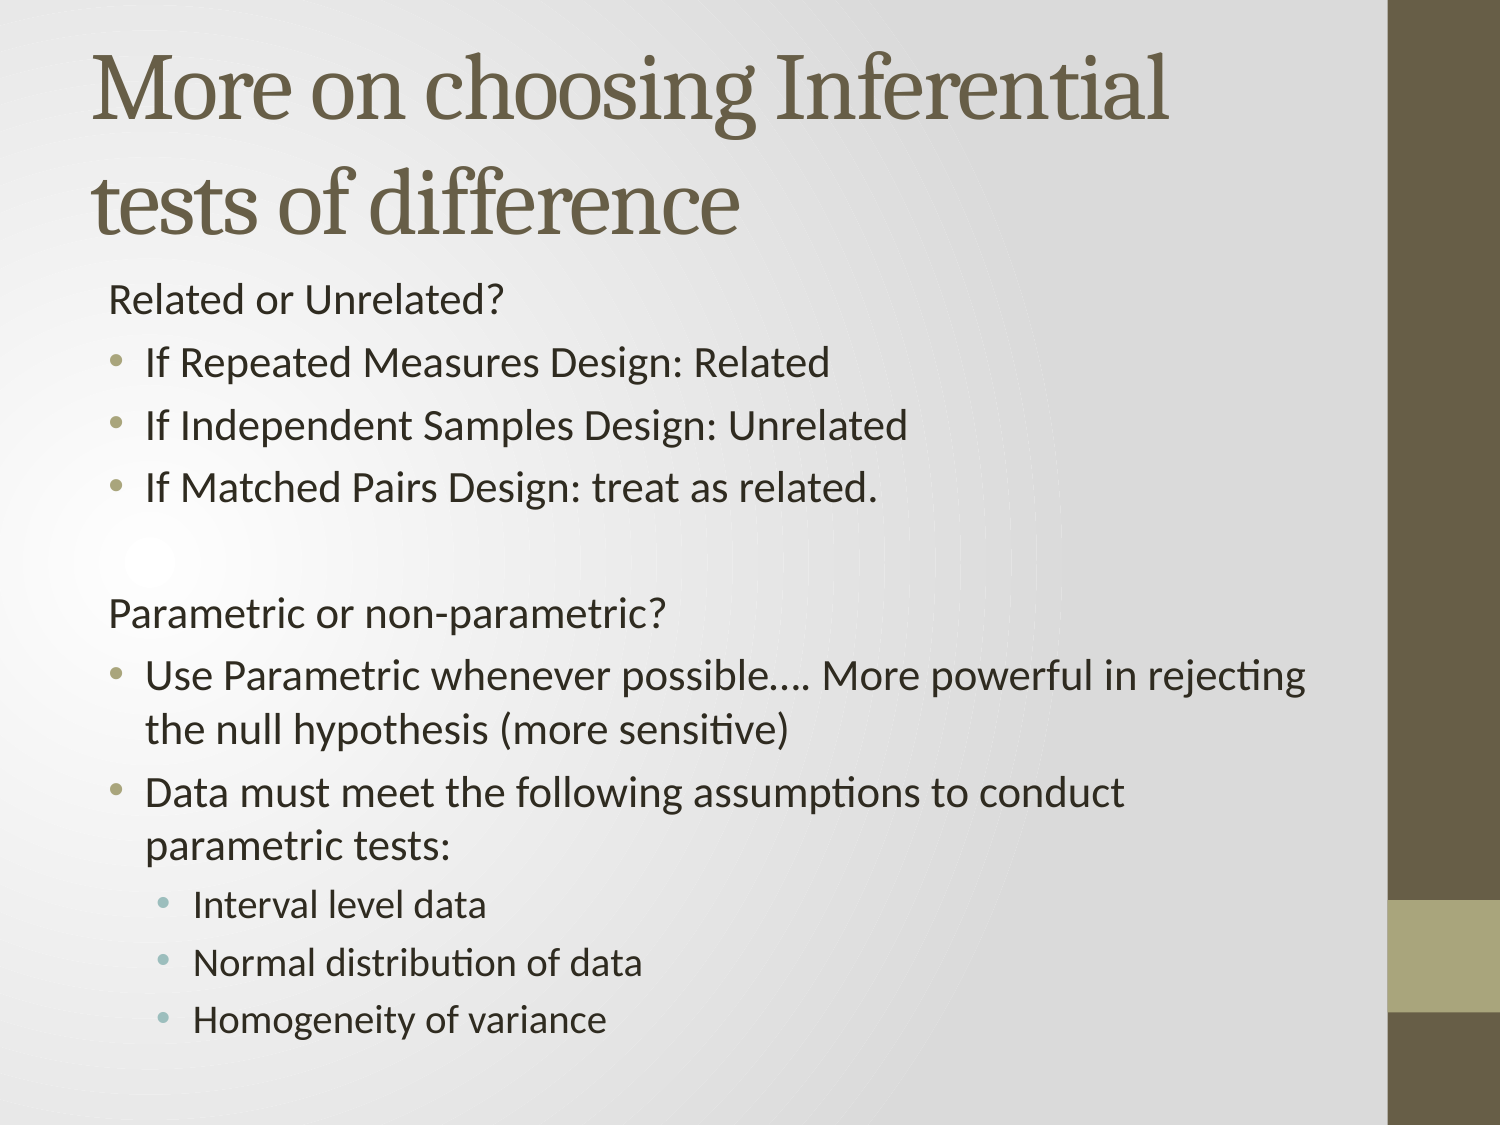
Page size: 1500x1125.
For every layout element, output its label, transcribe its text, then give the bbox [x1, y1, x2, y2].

list Related or Unrelated? If Repeated Measures Design: Related If Independent Samples Design: Unrelated If Matched Pairs Design: treat as related. Parametric or non-parametric? Use Parametric whenever possible…. More powerful in rejecting the null hypothesis (more sensitive) Data must meet the following assumptions to conduct parametric tests: Interval level data Normal distribution of data Homogeneity of variance [75, 262, 1325, 1050]
title More on choosing Inferential tests of difference [75, 45, 1325, 233]
